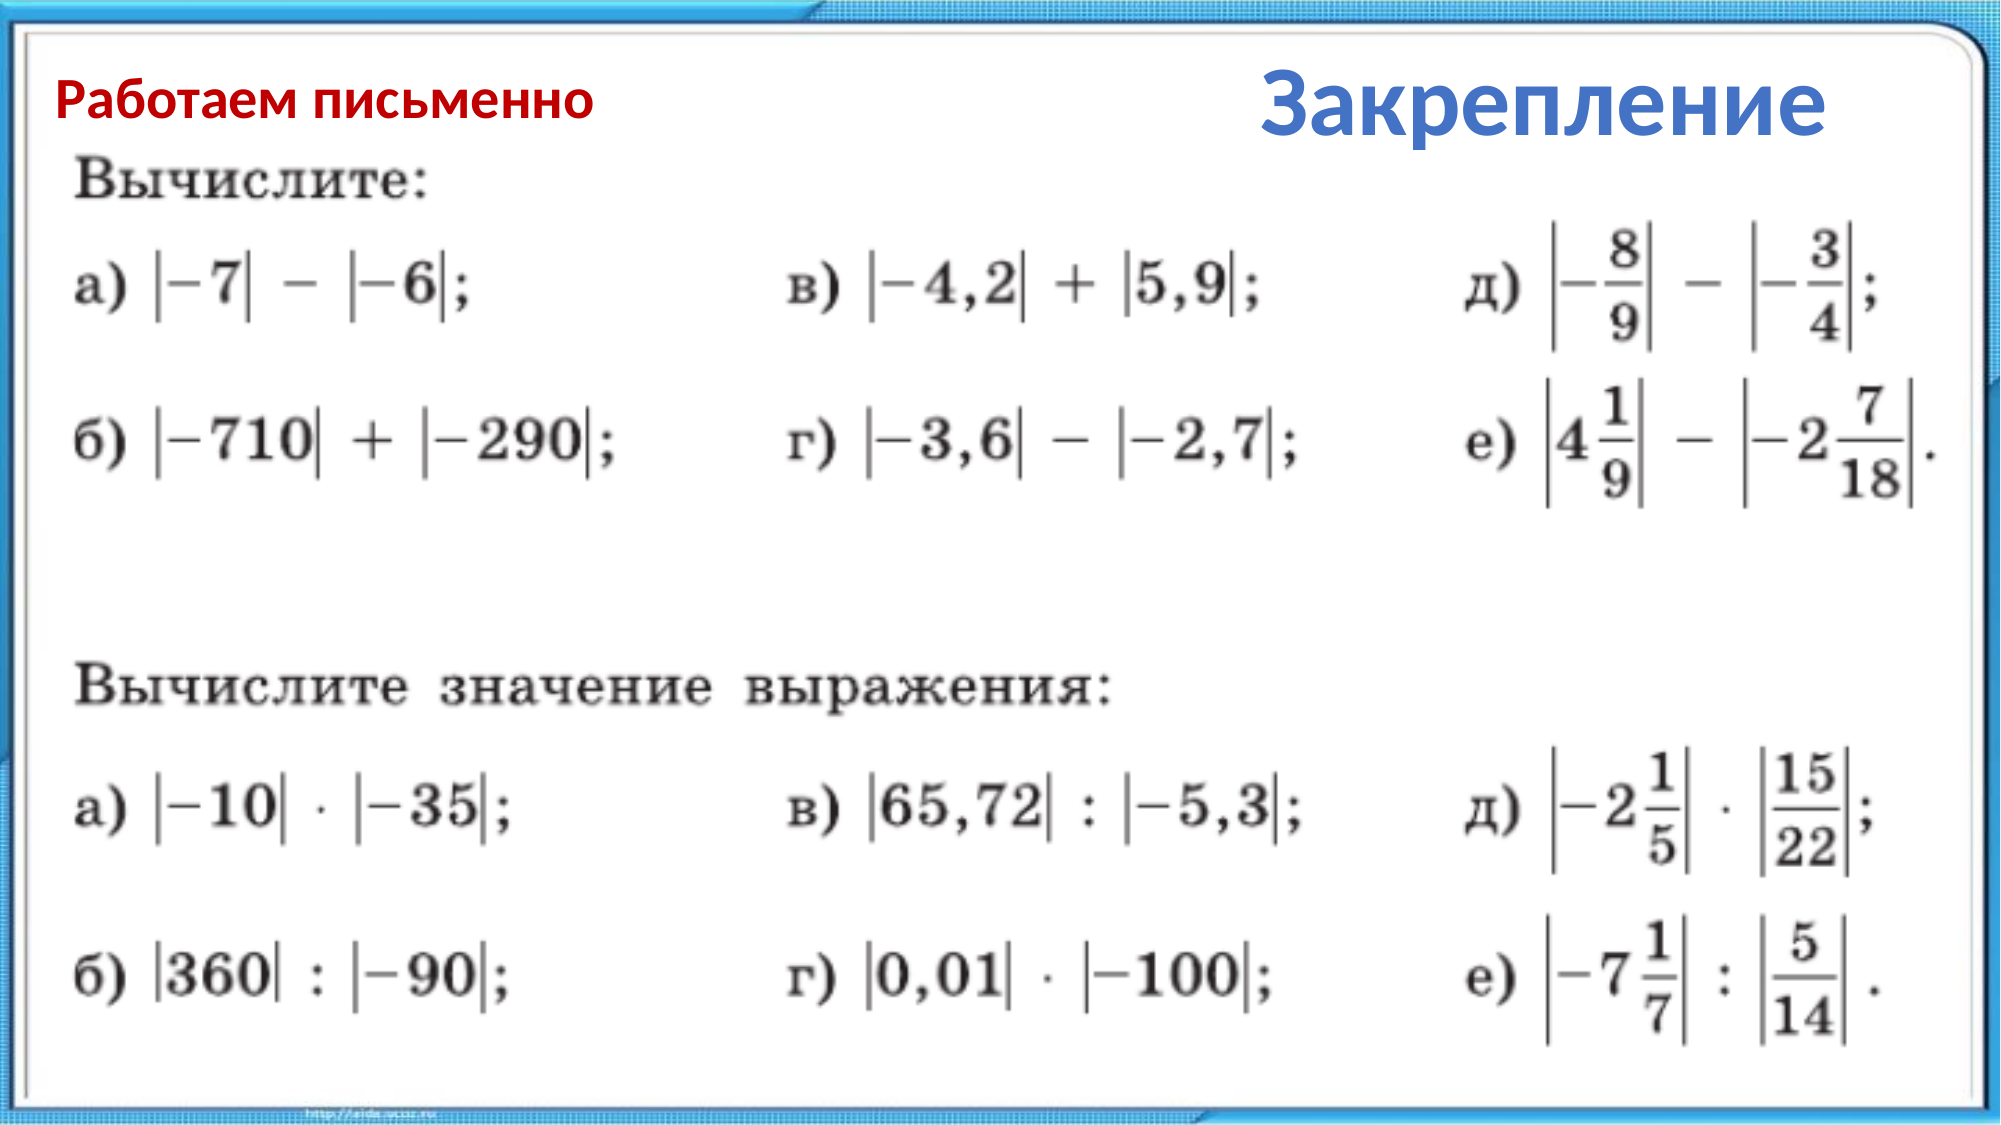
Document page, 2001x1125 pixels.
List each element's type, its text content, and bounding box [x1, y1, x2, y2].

text_box Работаем письменно [40, 52, 620, 138]
picture [0, 0, 2001, 1125]
text_box Закрепление [1177, 27, 1911, 149]
